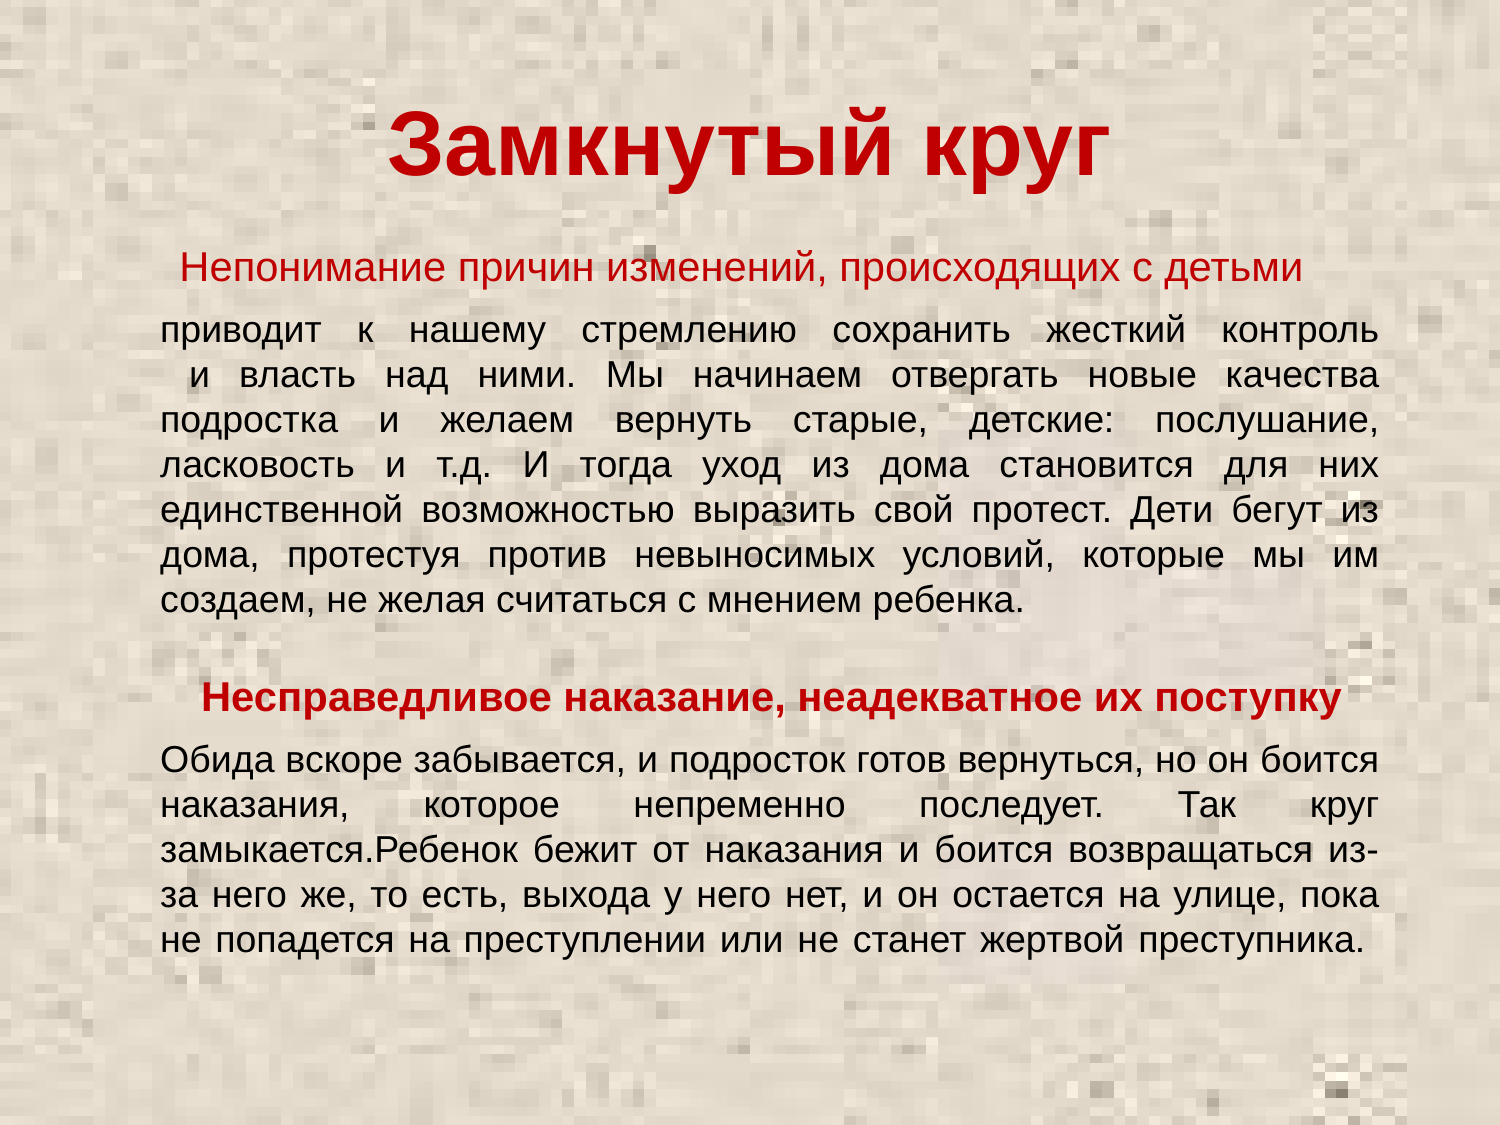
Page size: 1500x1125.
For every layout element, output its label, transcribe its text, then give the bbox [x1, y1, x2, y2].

text_box приводит к нашему стремлению сохранить жесткий контроль и власть над ними. Мы начинаем отвергать новые качества подростка и желаем вернуть старые, детские: послушание, ласковость и т.д. И тогда уход из дома становится для них единственной возможностью выразить свой протест. Дети бегут из дома, протестуя против невыносимых условий, которые мы им создаем, не желая считаться с мнением ребенка. [145, 298, 1395, 628]
title Замкнутый круг [75, 45, 1425, 232]
text_box Обида вскоре забывается, и подросток готов вернуться, но он боится наказания, которое непременно последует. Так круг замыкается.Ребенок бежит от наказания и боится возвращаться из-за него же, то есть, выхода у него нет, и он остается на улице, пока не попадется на преступлении или не станет жертвой преступника. [145, 727, 1395, 1118]
text_box Несправедливое наказание, неадекватное их поступку [118, 661, 1425, 727]
text_box Непонимание причин изменений, происходящих с детьми [58, 232, 1425, 298]
picture [0, 0, 1500, 1125]
